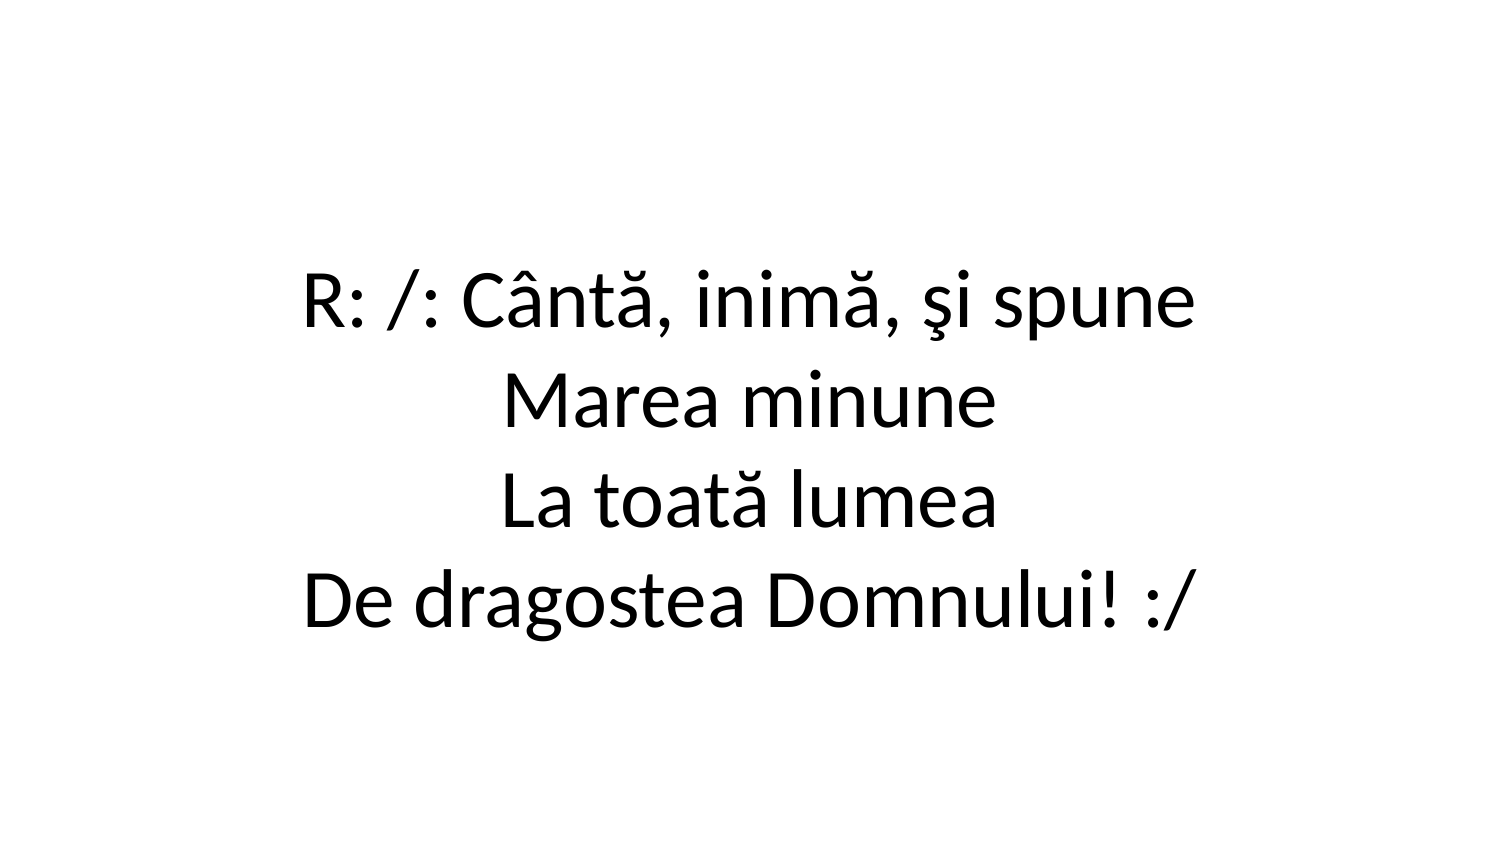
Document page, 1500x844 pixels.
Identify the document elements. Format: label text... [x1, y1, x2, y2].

text_box R: /: Cântă, inimă, şi spune Marea minune La toată lumea De dragostea Domnului! :/ [286, 192, 1214, 652]
